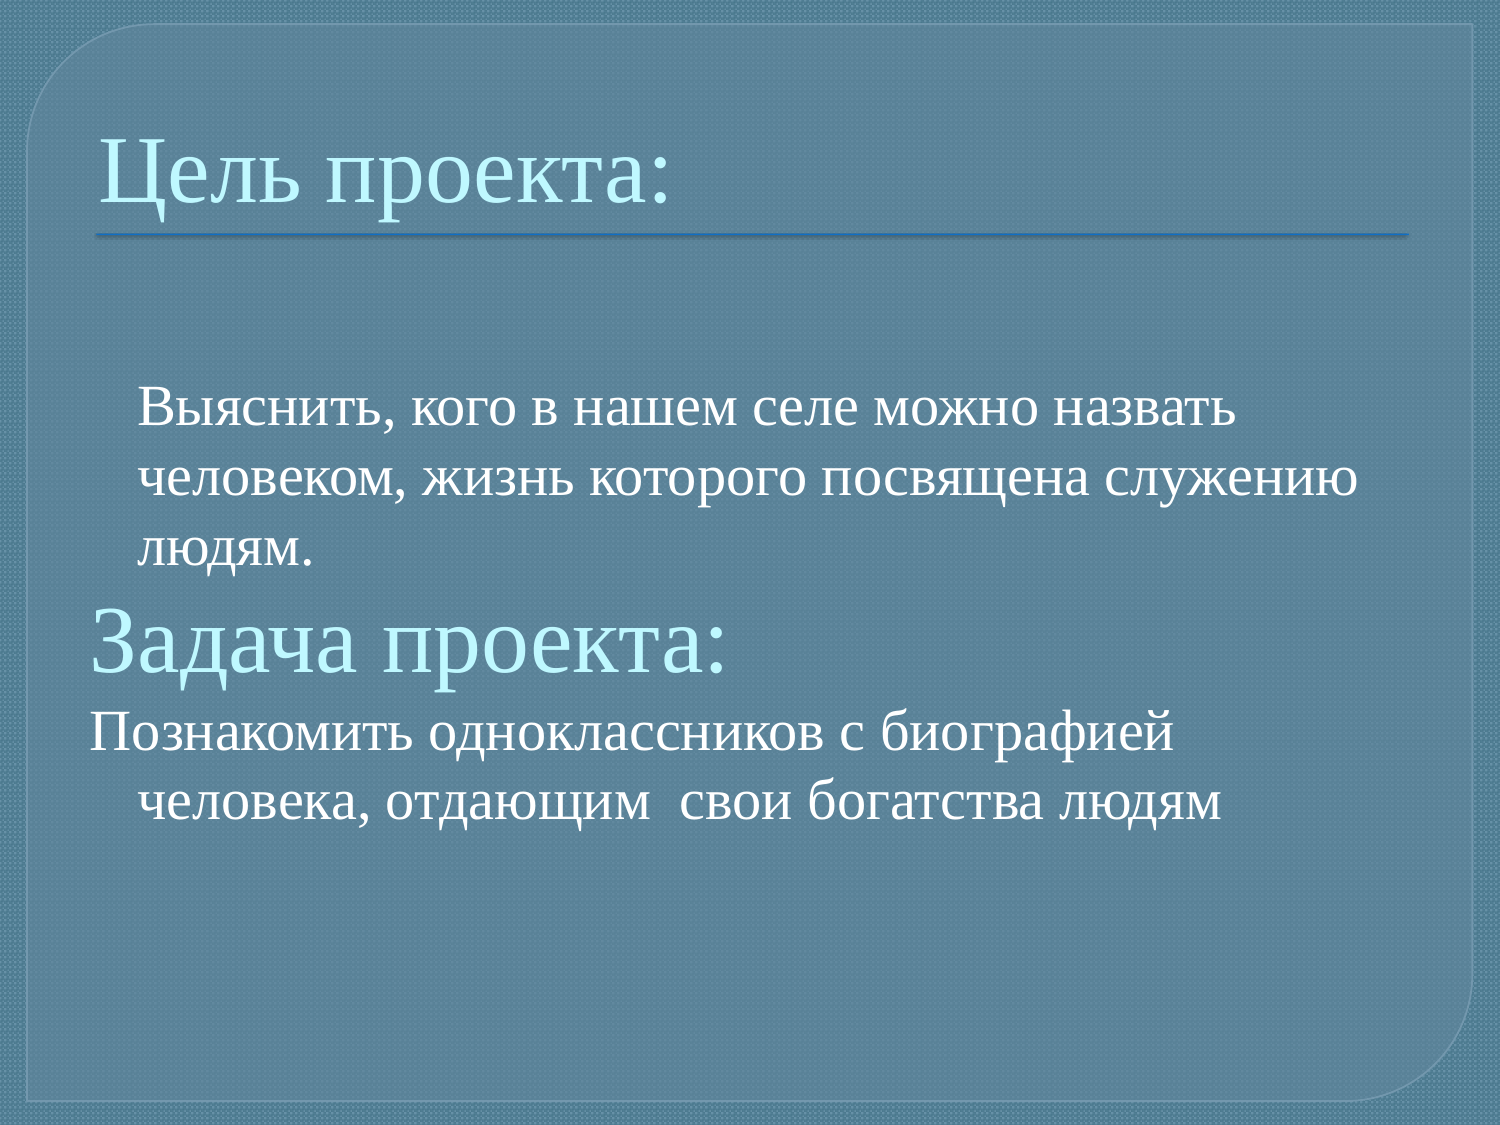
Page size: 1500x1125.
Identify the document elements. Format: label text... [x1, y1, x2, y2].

list Выяснить, кого в нашем селе можно назвать человеком, жизнь которого посвящена служению людям. Задача проекта: Познакомить одноклассников с биографией человека, отдающим свои богатства людям [75, 270, 1425, 1013]
title Цель проекта: [75, 41, 1425, 230]
